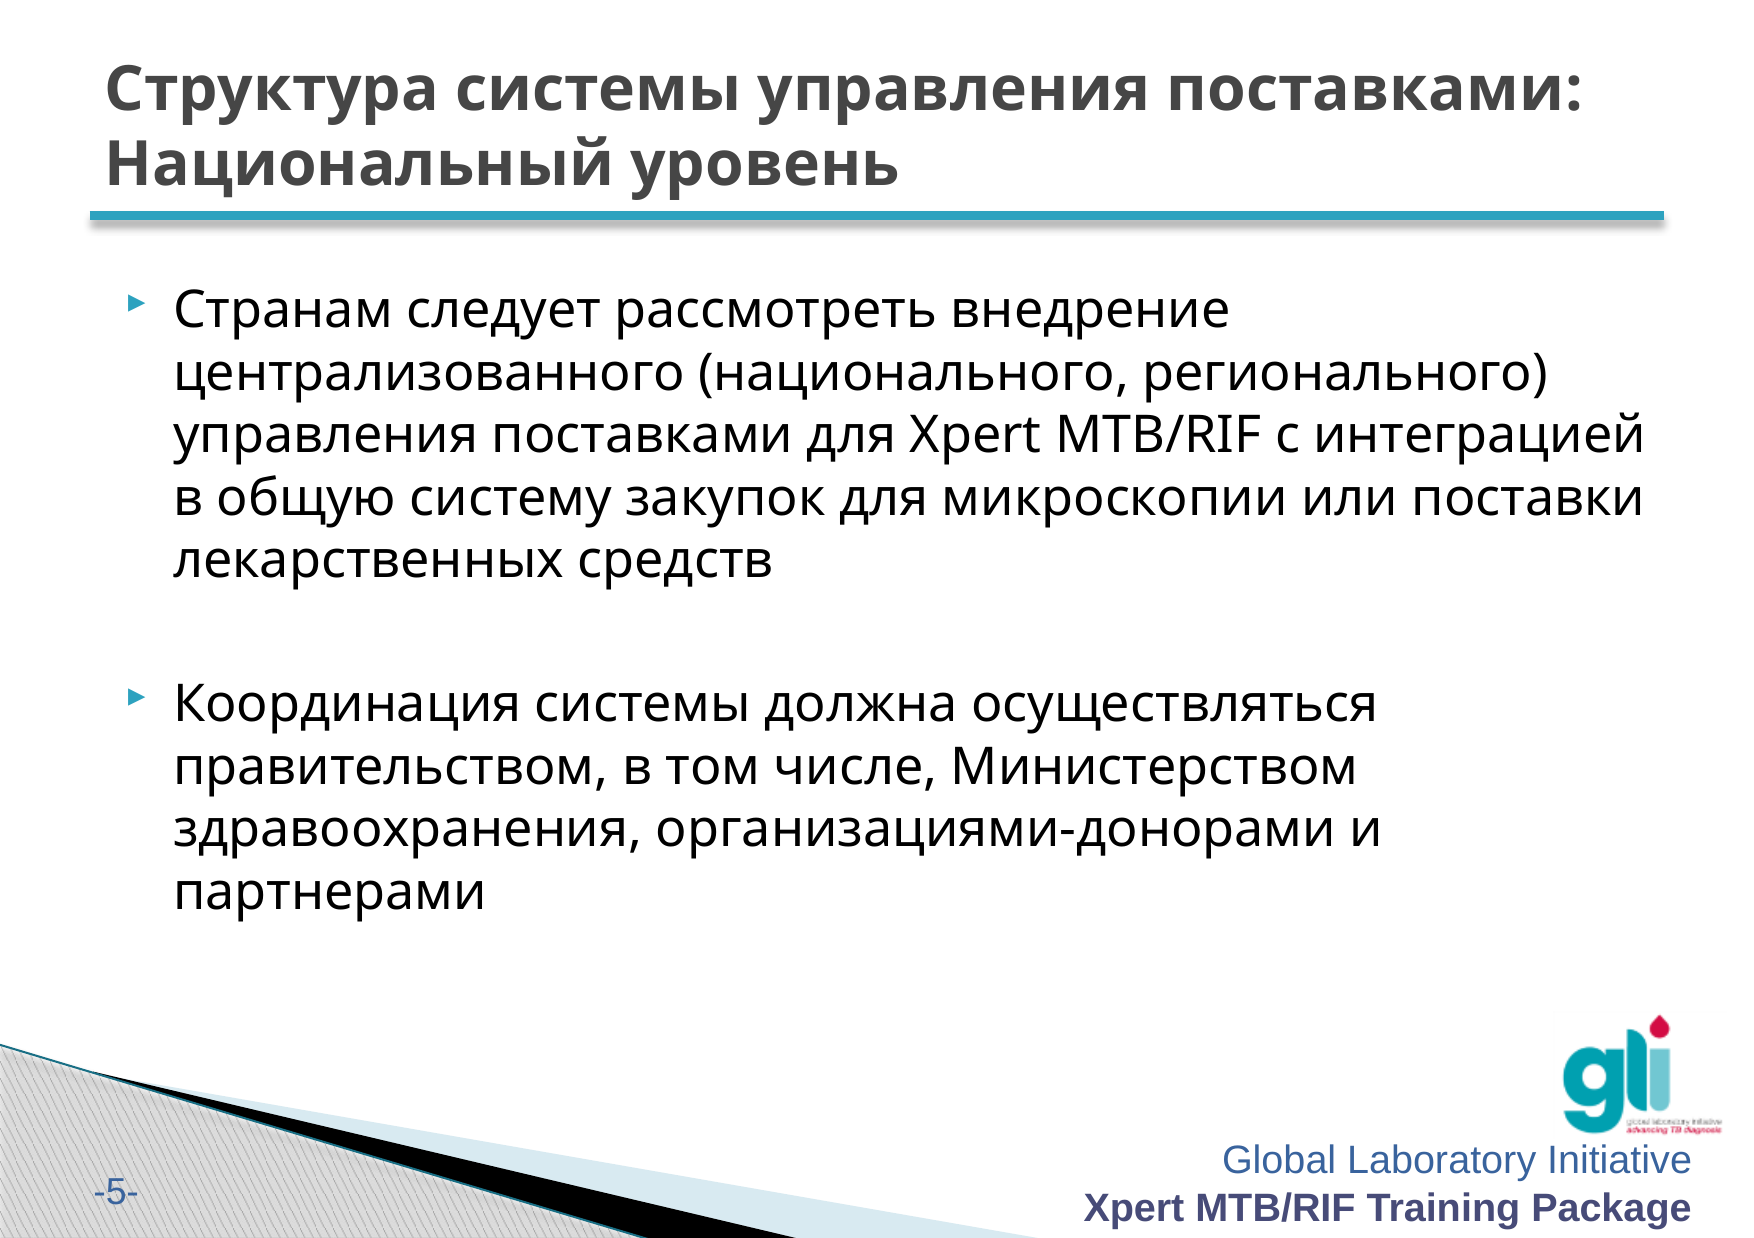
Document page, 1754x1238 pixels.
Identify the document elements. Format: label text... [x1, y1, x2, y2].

picture [1553, 1011, 1727, 1139]
title Структура системы управления поставками: Национальный уровень [87, 39, 1666, 207]
list Странам следует рассмотреть внедрение централизованного (национального, регионального) управления поставками для Xpert MTB/RIF с интеграцией в общую систему закупок для микроскопии или поставки лекарственных средств Координация системы должна осуществляться правительством, в том числе, Министерством здравоохранения, организациями-донорами и партнерами [87, 267, 1666, 996]
